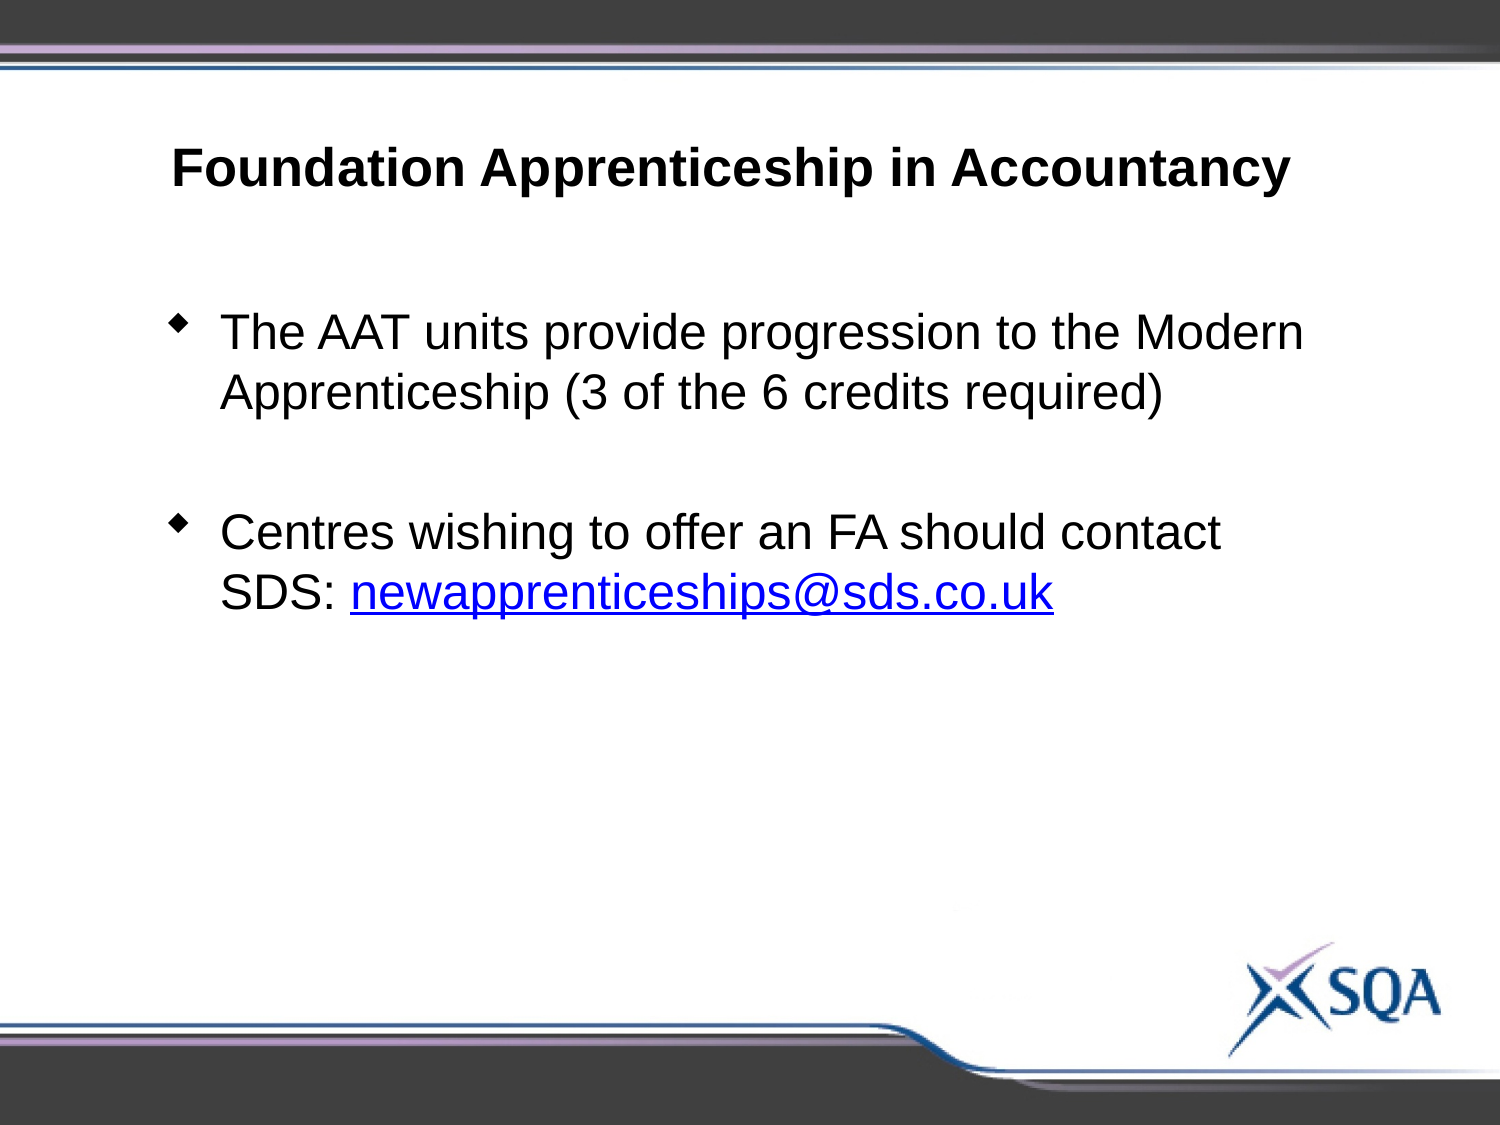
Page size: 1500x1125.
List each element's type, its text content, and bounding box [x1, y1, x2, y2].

text_box Foundation Apprenticeship in Accountancy [94, 125, 1371, 232]
text_box The AAT units provide progression to the Modern Apprenticeship (3 of the 6 credits required) Centres wishing to offer an FA should contact SDS: newapprenticeships@sds.co.uk [148, 292, 1366, 954]
picture [0, 0, 1500, 1125]
text_box [123, 267, 1341, 929]
text_box [76, 89, 1427, 268]
